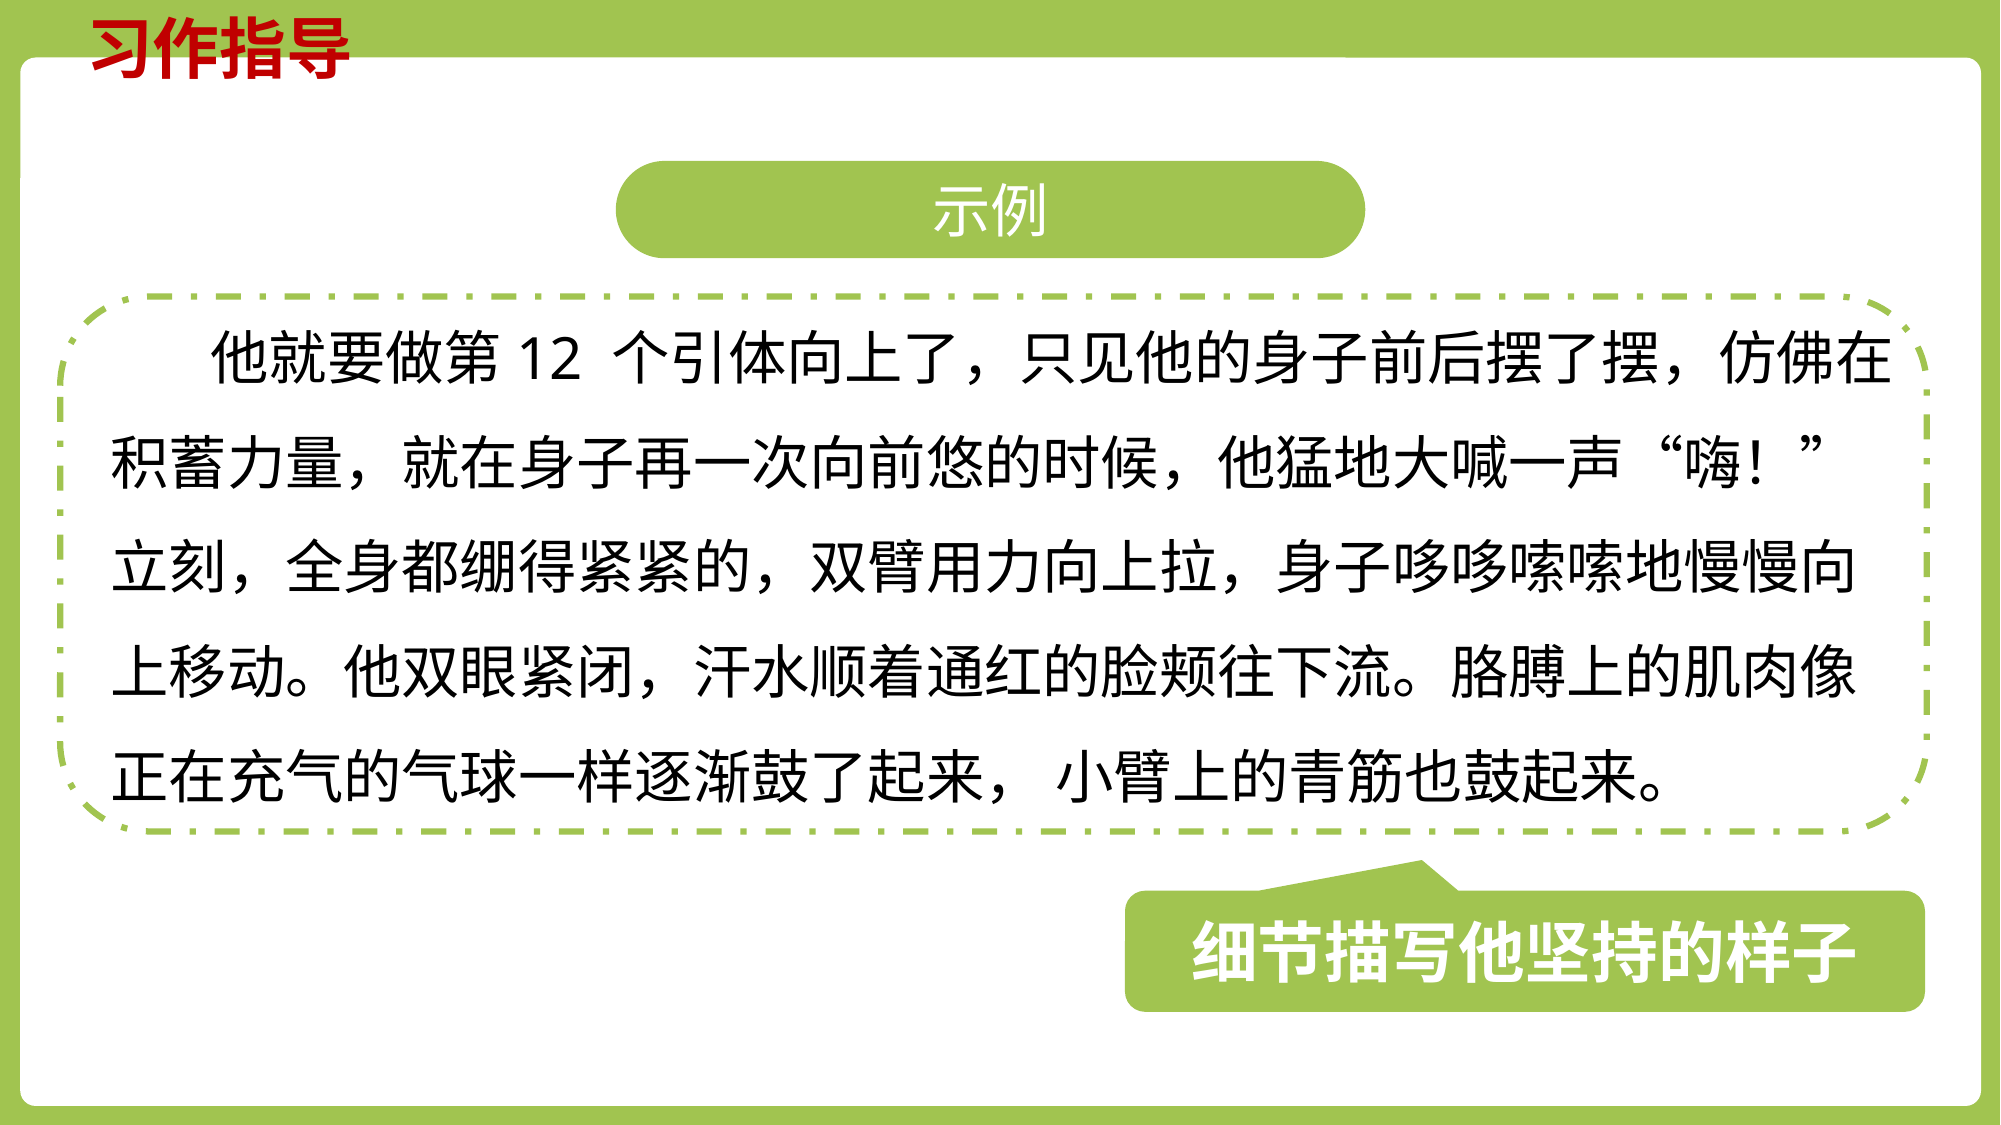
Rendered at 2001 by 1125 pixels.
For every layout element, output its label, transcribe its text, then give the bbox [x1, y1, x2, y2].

text_box 细节描写他坚持的样子 [1124, 859, 1926, 1013]
text_box 习作指导 [71, 0, 428, 95]
text_box 示例 [614, 159, 1367, 260]
text_box 他就要做第12 个引体向上了，只见他的身子前后摆了摆，仿佛在积蓄力量，就在身子再一次向前悠的时候，他猛地大喊一声“嗨！”立刻，全身都绷得紧紧的，双臂用力向上拉，身子哆哆嗦嗦地慢慢向上移动。他双眼紧闭，汗水顺着通红的脸颊往下流。胳膊上的肌肉像正在充气的气球一样逐渐鼓了起来， 小臂上的青筋也鼓起来。 [95, 278, 1924, 357]
text_box [59, 295, 1928, 833]
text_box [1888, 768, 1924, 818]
